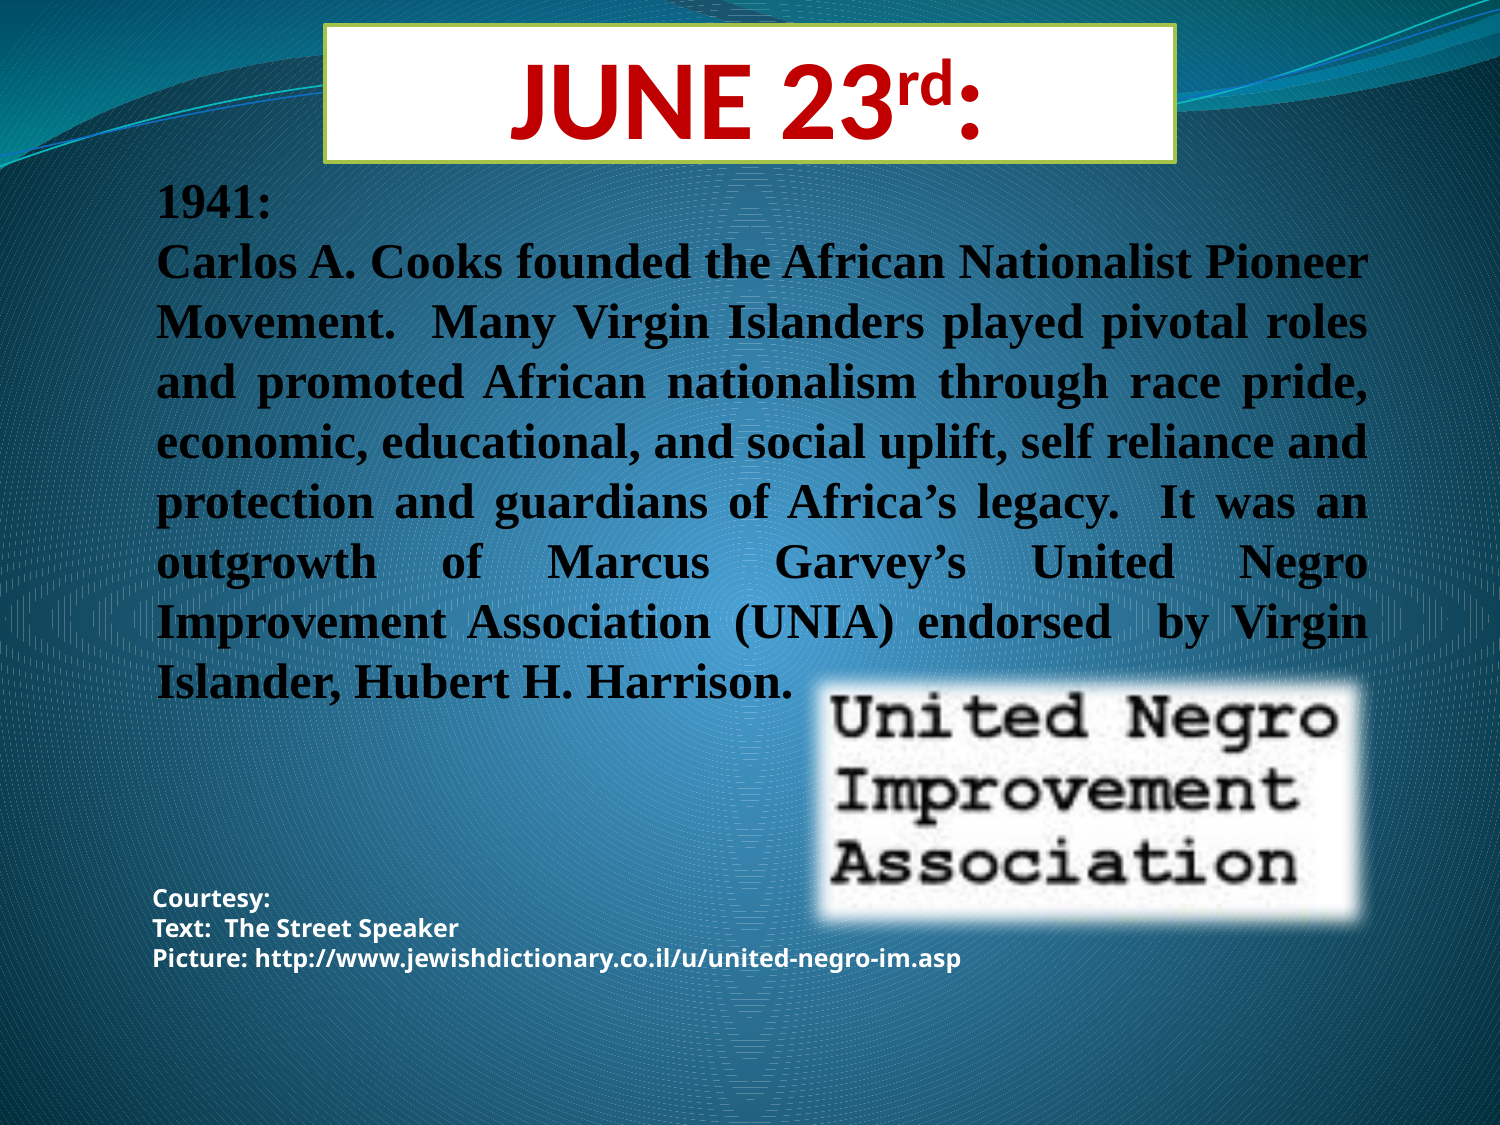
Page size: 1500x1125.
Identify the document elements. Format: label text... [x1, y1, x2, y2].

title JUNE 23rd: [323, 23, 1177, 162]
text_box Courtesy: Text: The Street Speaker Picture: http://www.jewishdictionary.co.il/u/united-negro-im.asp [137, 875, 1350, 980]
text_box 1941: Carlos A. Cooks founded the African Nationalist Pioneer Movement. Many Virgin Islanders played pivotal roles and promoted African nationalism through race pride, economic, educational, and social uplift, self reliance and protection and guardians of Africa’s legacy. It was an outgrowth of Marcus Garvey’s United Negro Improvement Association (UNIA) endorsed by Virgin Islander, Hubert H. Harrison. [150, 162, 1375, 825]
picture [799, 664, 1376, 938]
